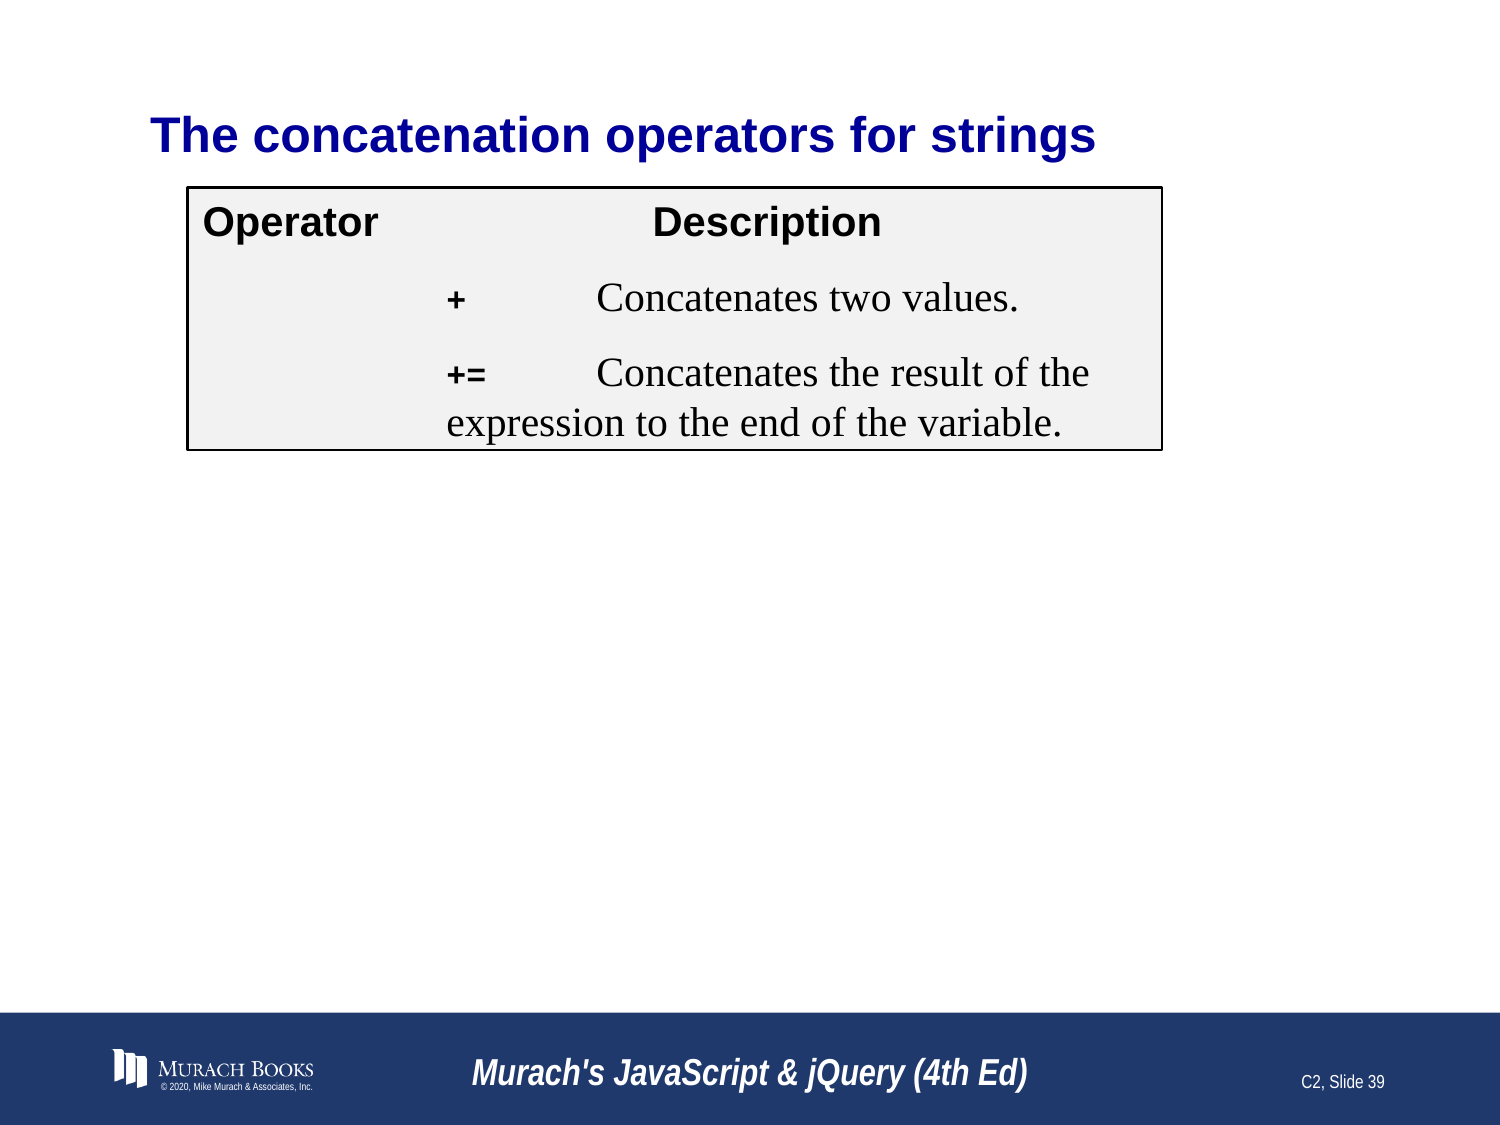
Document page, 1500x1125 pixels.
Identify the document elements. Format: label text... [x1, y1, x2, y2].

slide_number C2, Slide 39 [1087, 1025, 1400, 1100]
title The concatenation operators for strings [150, 102, 1350, 164]
slide_number Murach's JavaScript & jQuery (4th Ed) [463, 1025, 1050, 1100]
footer © 2020, Mike Murach & Associates, Inc. [12, 1025, 463, 1100]
list Operator Description + Concatenates two values. += Concatenates the result of the expression to the end of the variable. [185, 185, 1165, 453]
